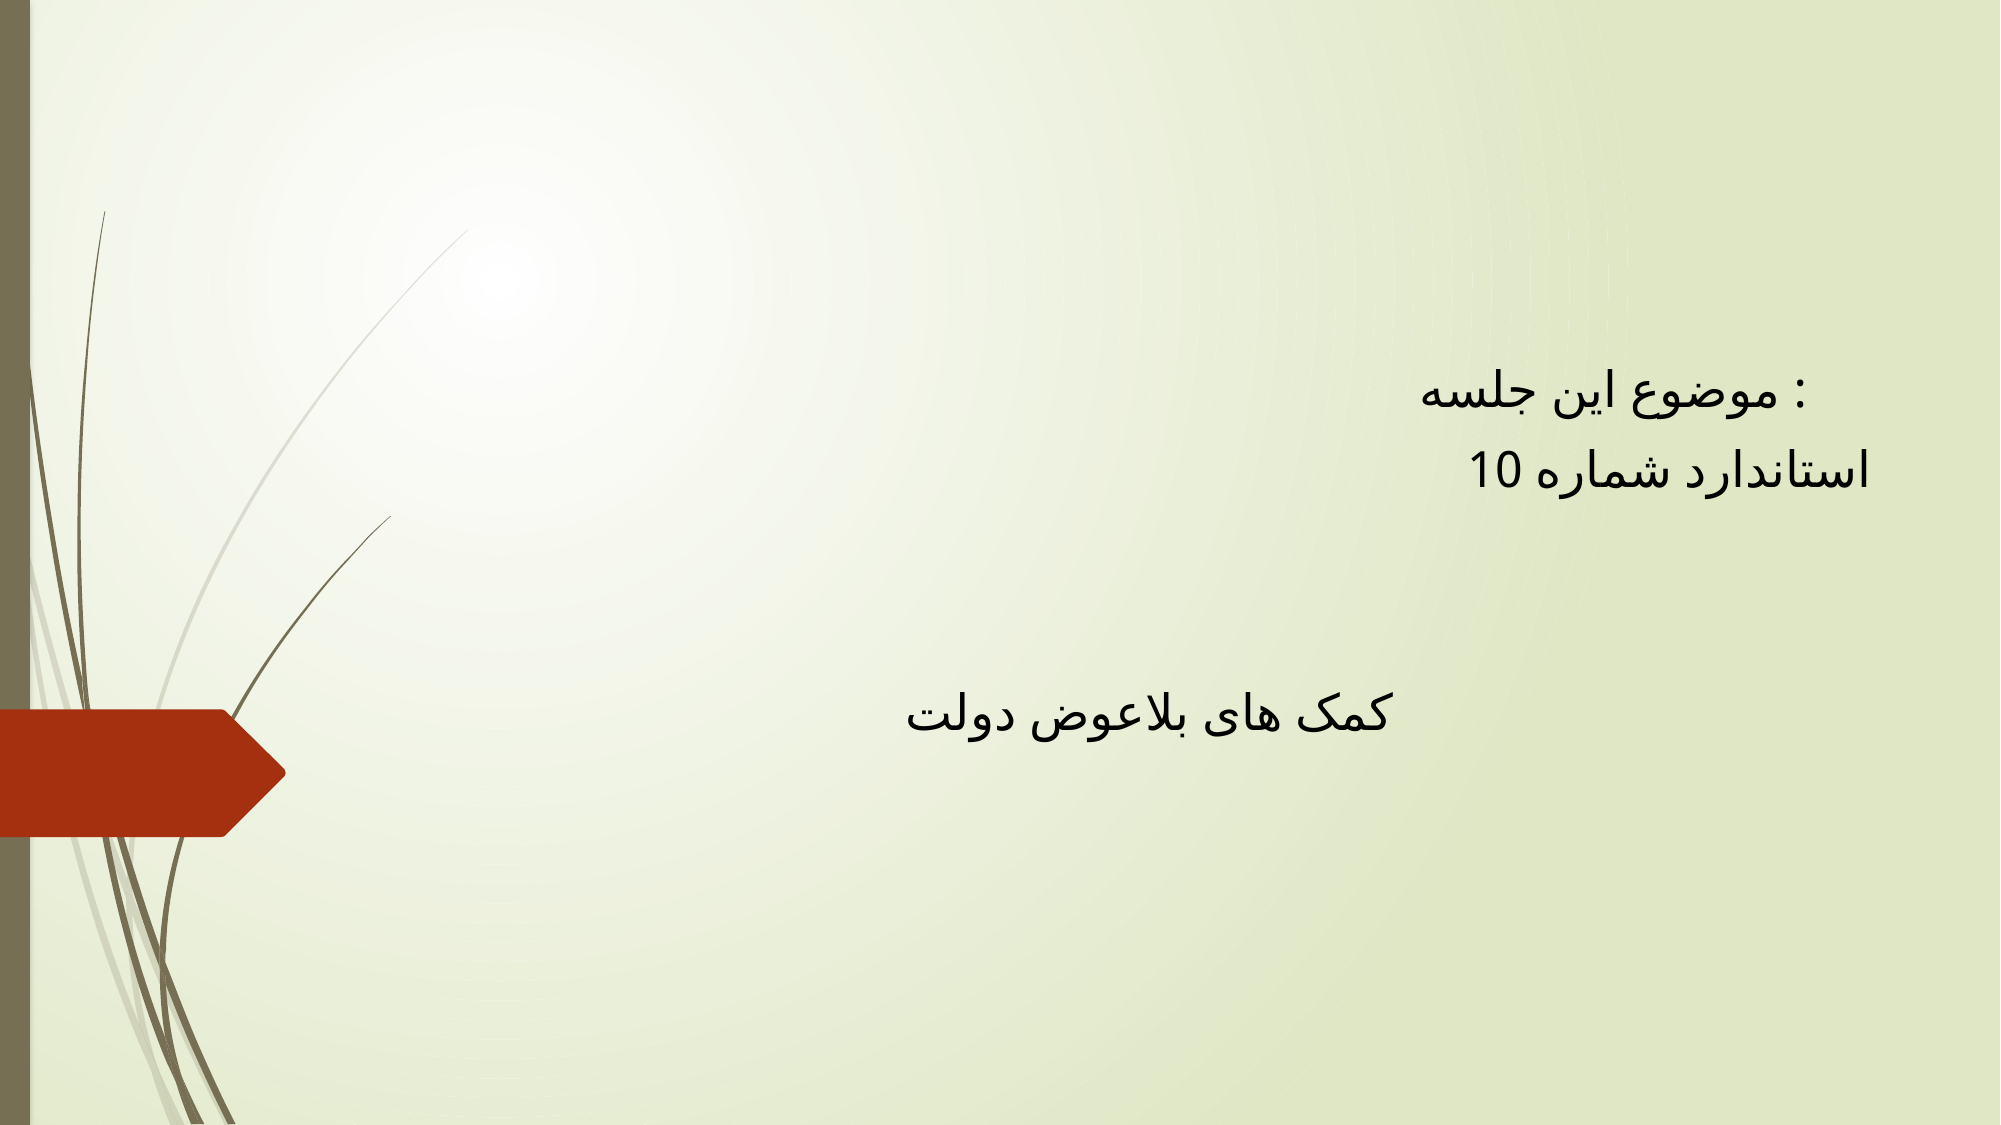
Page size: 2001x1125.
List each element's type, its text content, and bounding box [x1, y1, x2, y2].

subtitle موضوع این جلسه : استاندارد شماره 10 کمک های بلاعوض دولت [424, 349, 1888, 969]
